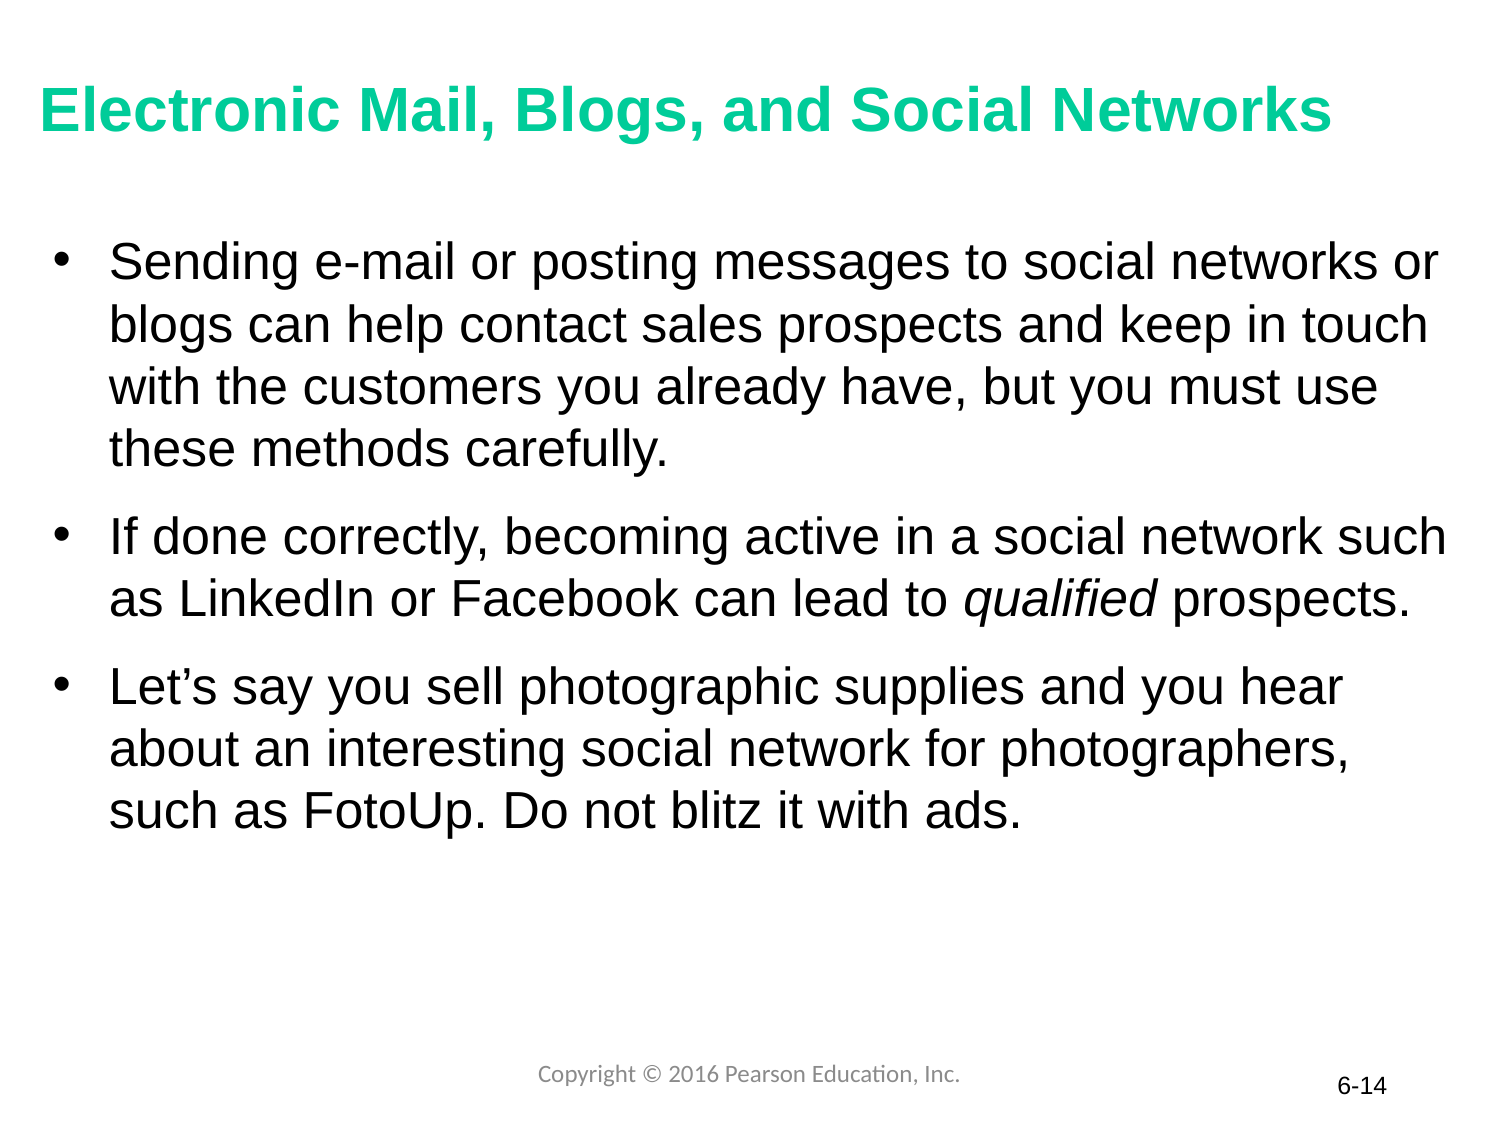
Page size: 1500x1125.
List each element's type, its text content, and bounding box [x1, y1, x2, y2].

title Electronic Mail, Blogs, and Social Networks [24, 12, 1375, 200]
footer Copyright © 2016 Pearson Education, Inc. [512, 1042, 988, 1103]
list Sending e-mail or posting messages to social networks or blogs can help contact sales prospects and keep in touch with the customers you already have, but you must use these methods carefully. If done correctly, becoming active in a social network such as LinkedIn or Facebook can lead to qualified prospects. Let’s say you sell photographic supplies and you hear about an interesting social network for photographers, such as FotoUp. Do not blitz it with ads. [37, 220, 1488, 963]
